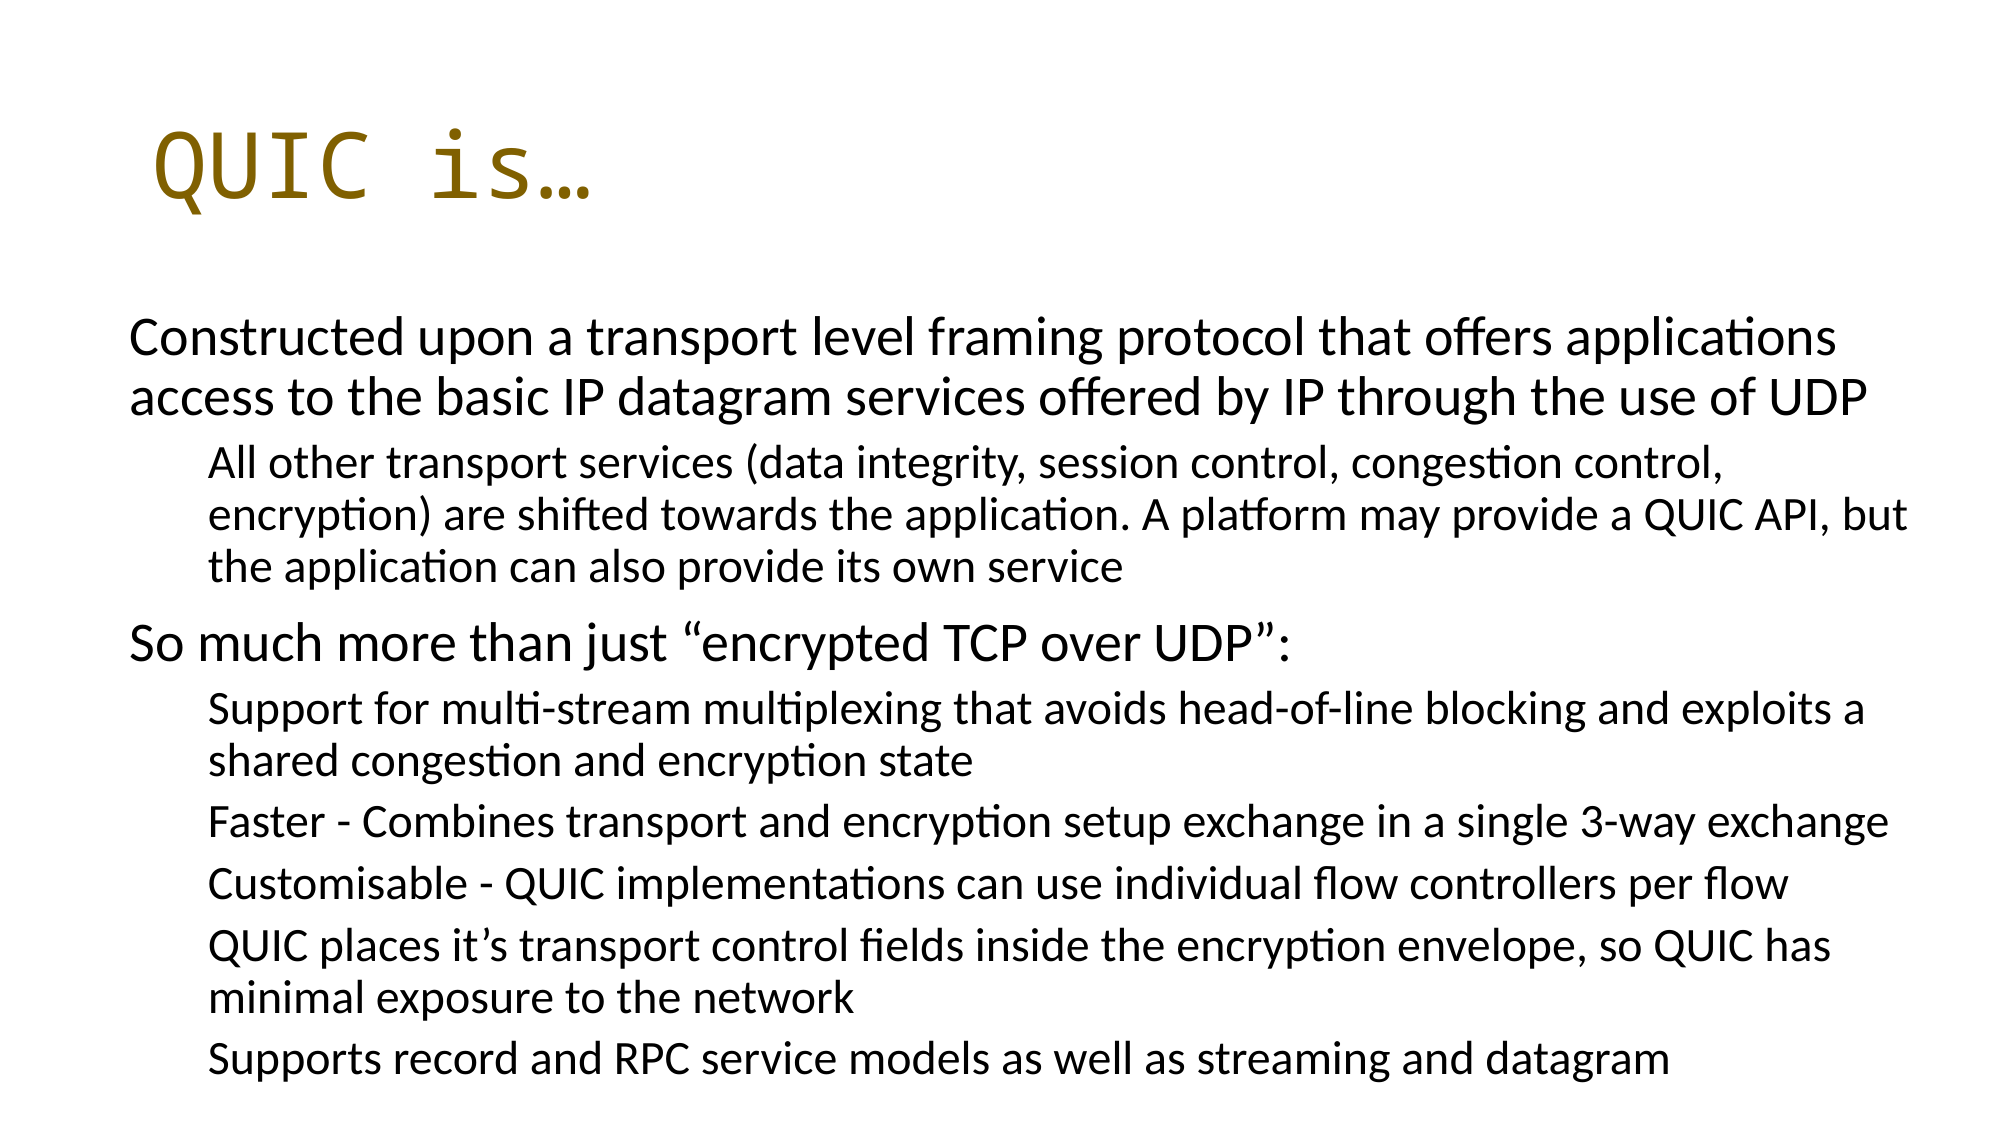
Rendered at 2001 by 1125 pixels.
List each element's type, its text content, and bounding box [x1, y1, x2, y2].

list Constructed upon a transport level framing protocol that offers applications access to the basic IP datagram services offered by IP through the use of UDP All other transport services (data integrity, session control, congestion control, encryption) are shifted towards the application. A platform may provide a QUIC API, but the application can also provide its own service So much more than just “encrypted TCP over UDP”: Support for multi-stream multiplexing that avoids head-of-line blocking and exploits a shared congestion and encryption state Faster - Combines transport and encryption setup exchange in a single 3-way exchange Customisable - QUIC implementations can use individual flow controllers per flow QUIC places it’s transport control fields inside the encryption envelope, so QUIC has minimal exposure to the network Supports record and RPC service models as well as streaming and datagram [115, 299, 1949, 1106]
title QUIC is… [137, 59, 1925, 278]
